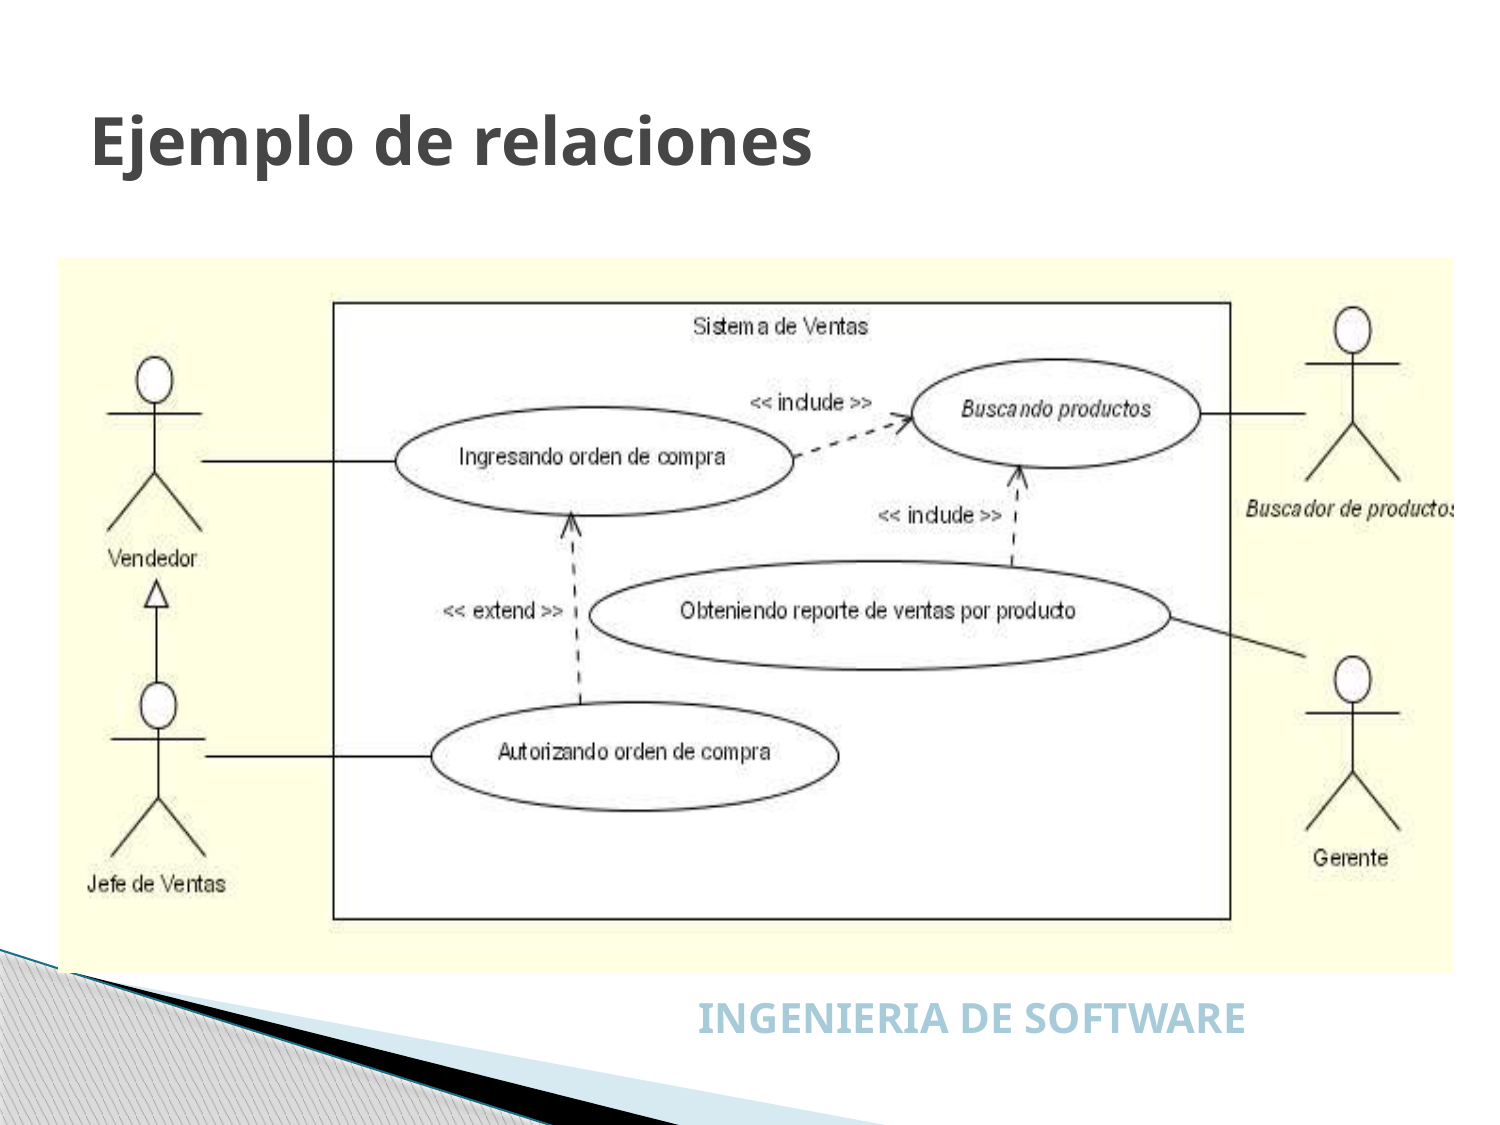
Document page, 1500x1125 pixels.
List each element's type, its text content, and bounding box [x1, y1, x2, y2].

picture [58, 257, 1454, 973]
title Ejemplo de relaciones [75, 45, 1425, 233]
